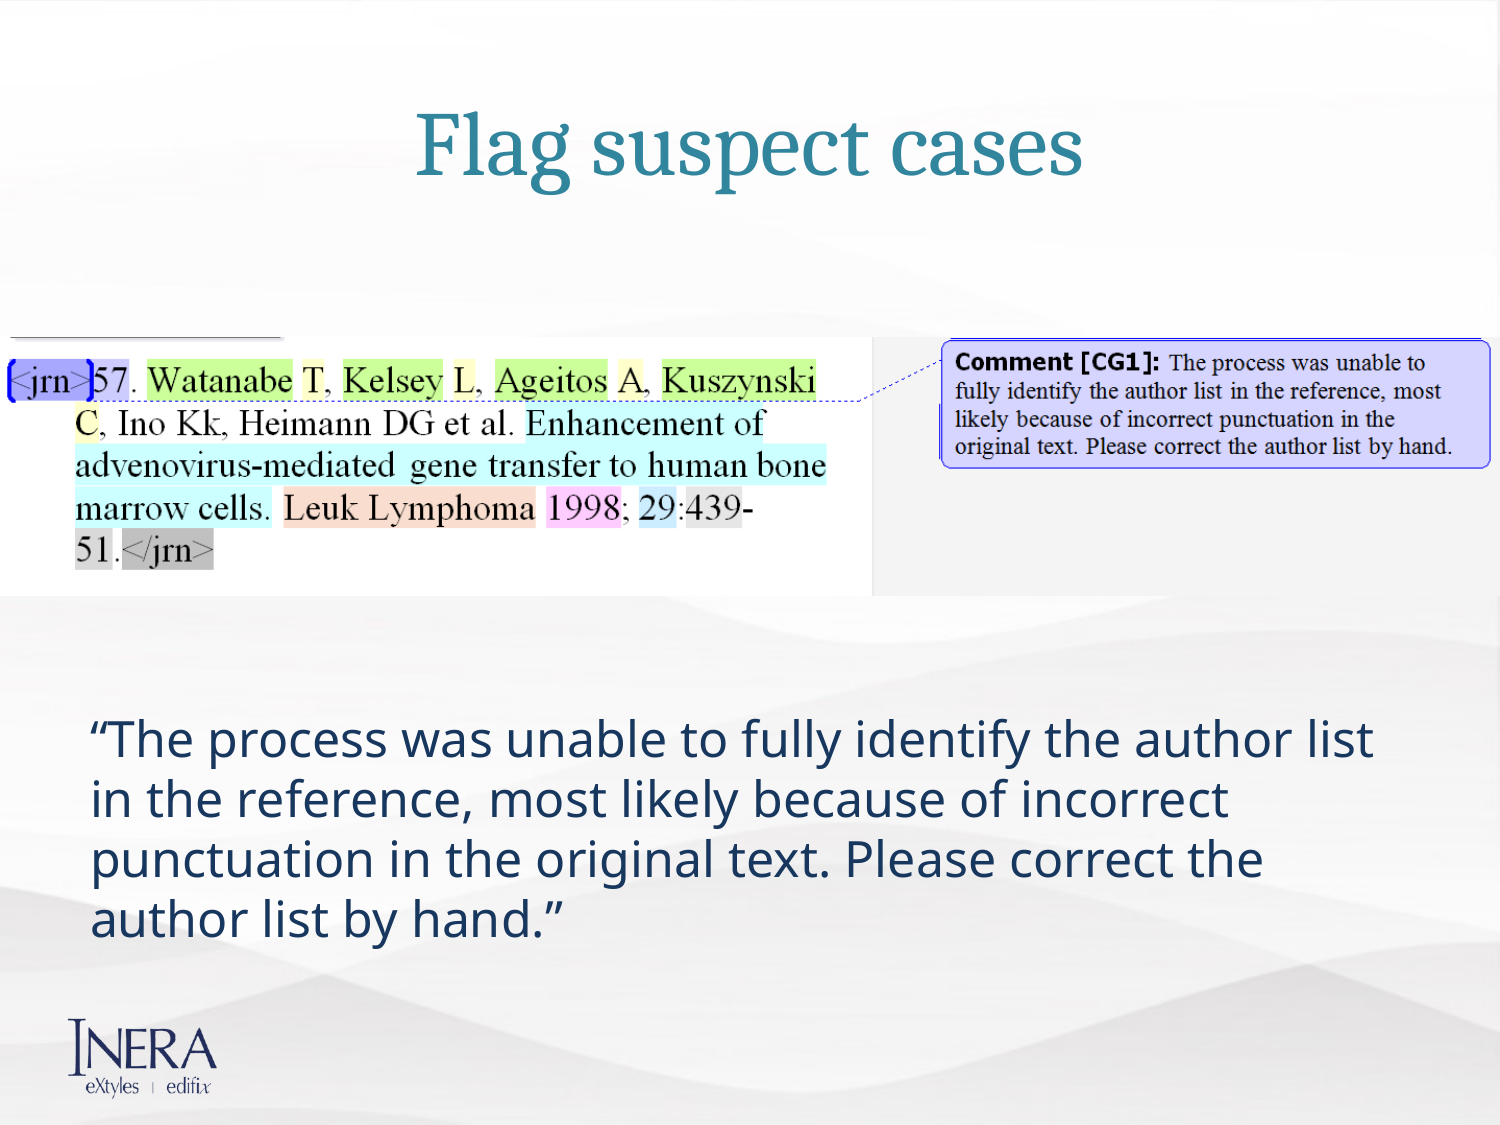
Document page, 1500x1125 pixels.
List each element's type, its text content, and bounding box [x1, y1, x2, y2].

title Flag suspect cases [75, 45, 1425, 233]
picture [0, 0, 1500, 1125]
list “The process was unable to fully identify the author list in the reference, most likely because of incorrect punctuation in the original text. Please correct the author list by hand.” [75, 699, 1425, 1005]
